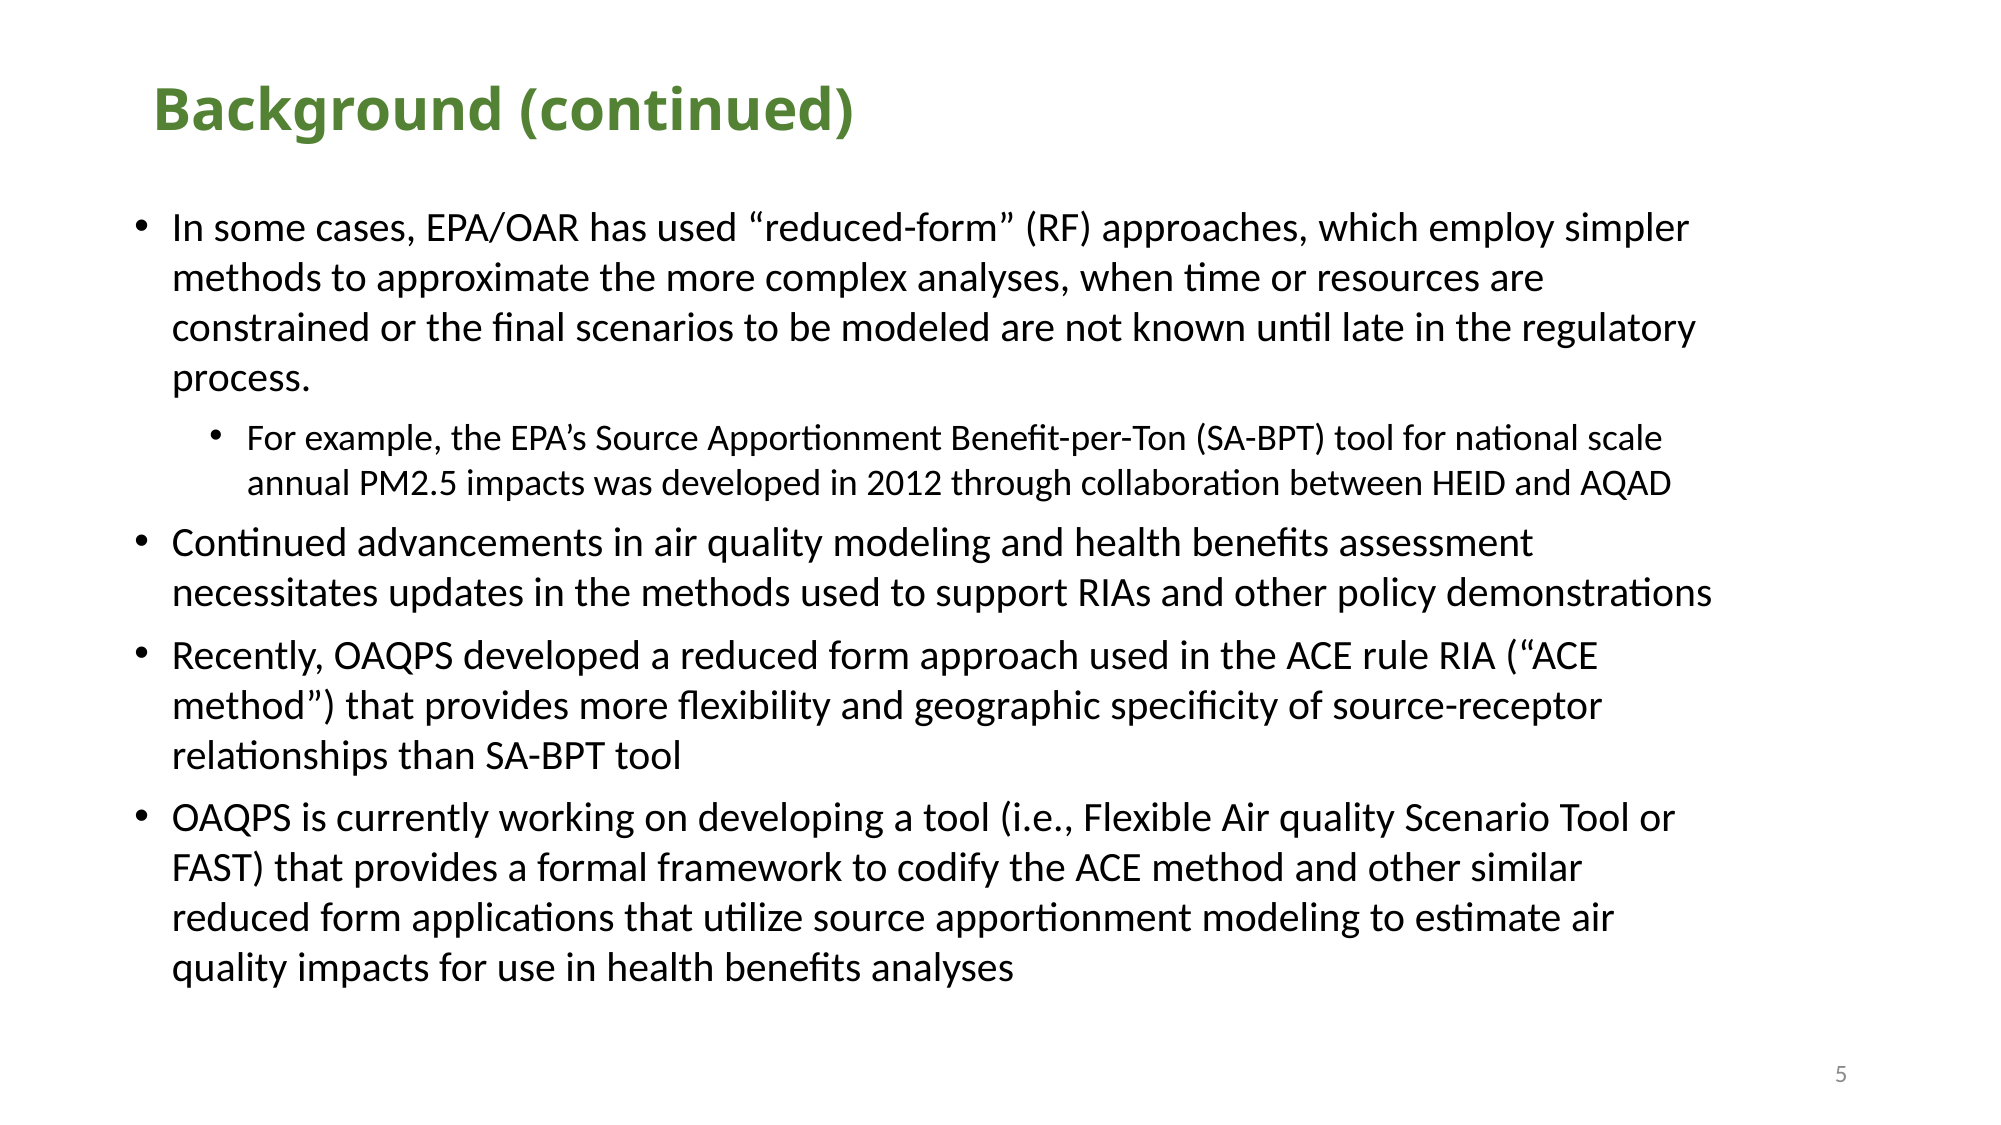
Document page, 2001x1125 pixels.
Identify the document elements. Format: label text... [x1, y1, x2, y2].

title Background (continued) [137, 3, 1863, 221]
slide_number 5 [1412, 1042, 1863, 1103]
list In some cases, EPA/OAR has used “reduced-form” (RF) approaches, which employ simpler methods to approximate the more complex analyses, when time or resources are constrained or the final scenarios to be modeled are not known until late in the regulatory process. For example, the EPA’s Source Apportionment Benefit-per-Ton (SA-BPT) tool for national scale annual PM2.5 impacts was developed in 2012 through collaboration between HEID and AQAD Continued advancements in air quality modeling and health benefits assessment necessitates updates in the methods used to support RIAs and other policy demonstrations Recently, OAQPS developed a reduced form approach used in the ACE rule RIA (“ACE method”) that provides more flexibility and geographic specificity of source-receptor relationships than SA-BPT tool OAQPS is currently working on developing a tool (i.e., Flexible Air quality Scenario Tool or FAST) that provides a formal framework to codify the ACE method and other similar reduced form applications that utilize source apportionment modeling to estimate air quality impacts for use in health benefits analyses [119, 192, 1747, 1103]
